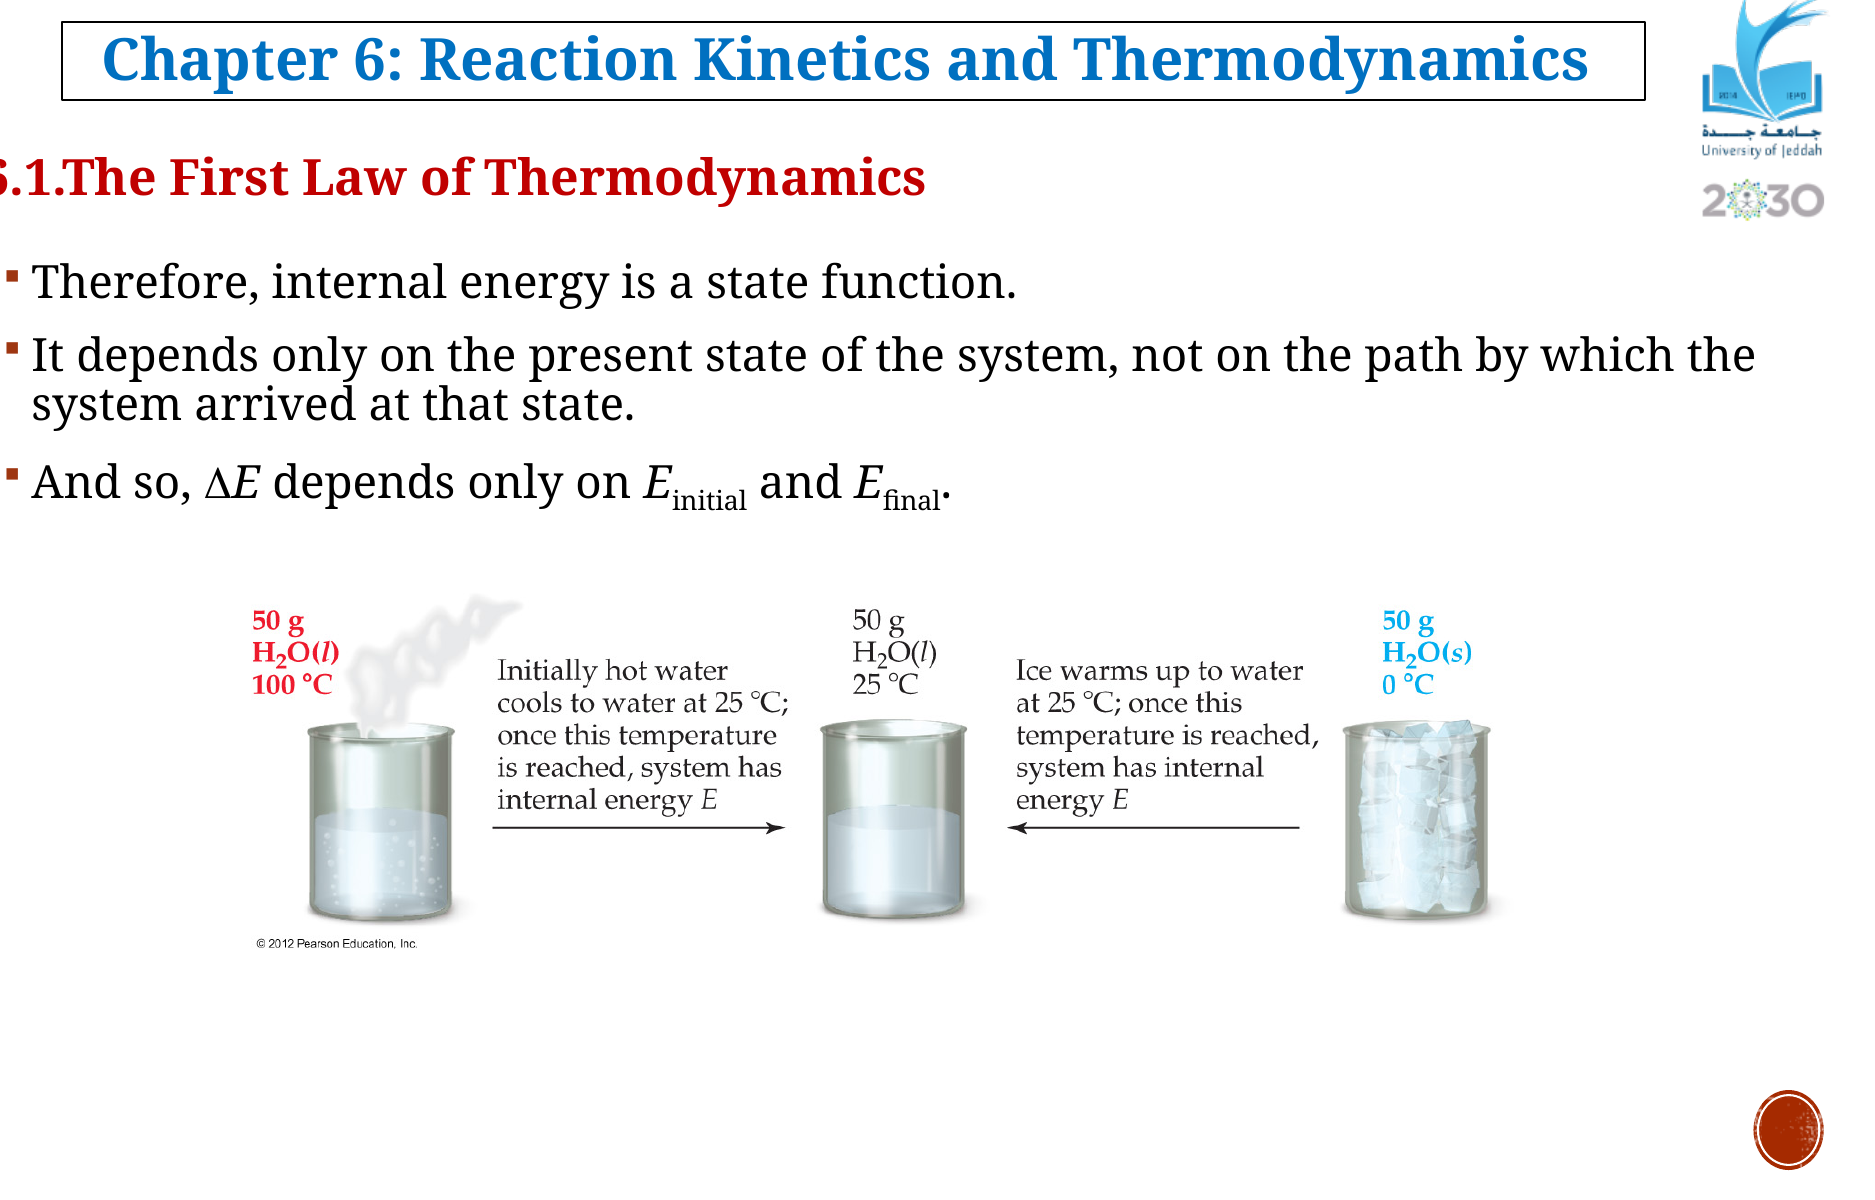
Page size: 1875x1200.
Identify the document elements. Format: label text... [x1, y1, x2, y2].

list Therefore, internal energy is a state function. It depends only on the present state of the system, not on the path by which the system arrived at that state. And so, E depends only on Einitial and Efinal. [0, 251, 1846, 692]
picture [243, 582, 1524, 959]
picture [1681, 0, 1846, 227]
text_box Chapter 6: Reaction Kinetics and Thermodynamics [61, 21, 1646, 101]
text_box 6.1.The First Law of Thermodynamics [0, 138, 956, 214]
